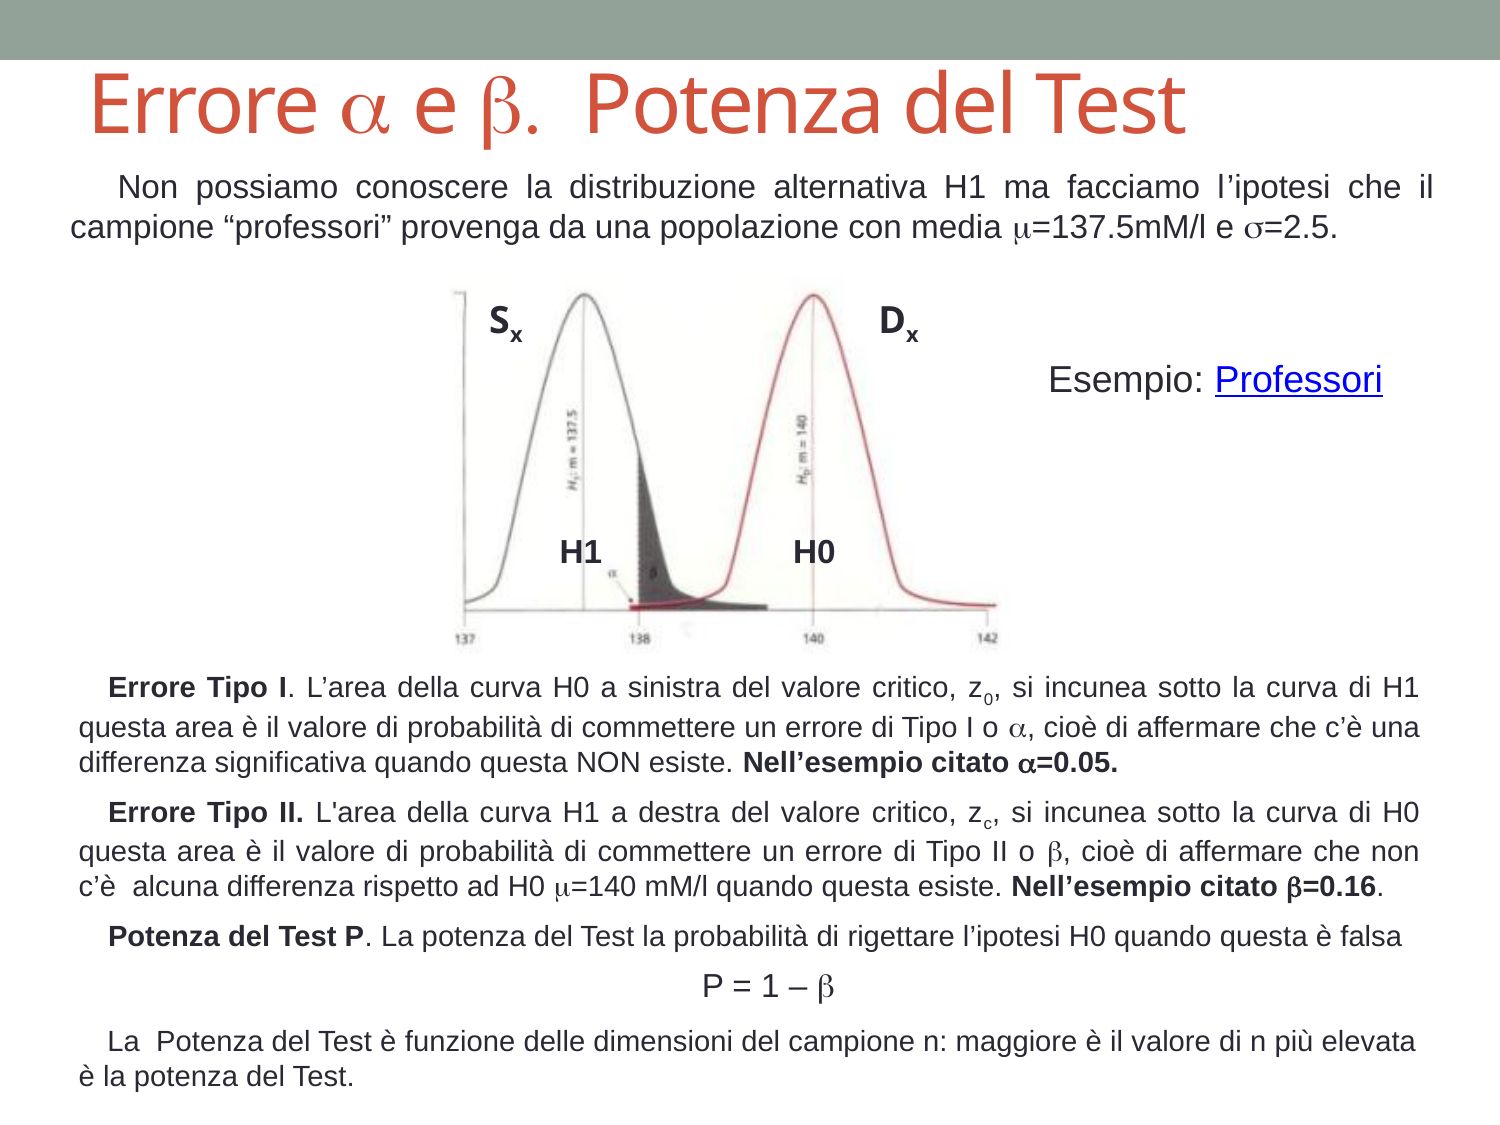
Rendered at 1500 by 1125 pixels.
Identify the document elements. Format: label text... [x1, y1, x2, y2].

text_box Non possiamo conoscere la distribuzione alternativa H1 ma facciamo l’ipotesi che il campione “professori” provenga da una popolazione con media m=137.5mM/l e s=2.5. [55, 158, 1449, 253]
title Errore a e b. Potenza del Test [72, 40, 1429, 158]
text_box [449, 276, 1017, 673]
text_box Esempio: Professori [1033, 347, 1399, 408]
text_box Errore Tipo I. L’area della curva H0 a sinistra del valore critico, z0, si incunea sotto la curva di H1 questa area è il valore di probabilità di commettere un errore di Tipo I o a, cioè di affermare che c’è una differenza significativa quando questa NON esiste. Nell’esempio citato a=0.05. Errore Tipo II. L'area della curva H1 a destra del valore critico, zc, si incunea sotto la curva di H0 questa area è il valore di probabilità di commettere un errore di Tipo II o b, cioè di affermare che non c’è alcuna differenza rispetto ad H0 m=140 mM/l quando questa esiste. Nell’esempio citato b=0.16. Potenza del Test P. La potenza del Test la probabilità di rigettare l’ipotesi H0 quando questa è falsa P = 1 – b La Potenza del Test è funzione delle dimensioni del campione n: maggiore è il valore di n più elevata è la potenza del Test. [63, 661, 1436, 1100]
